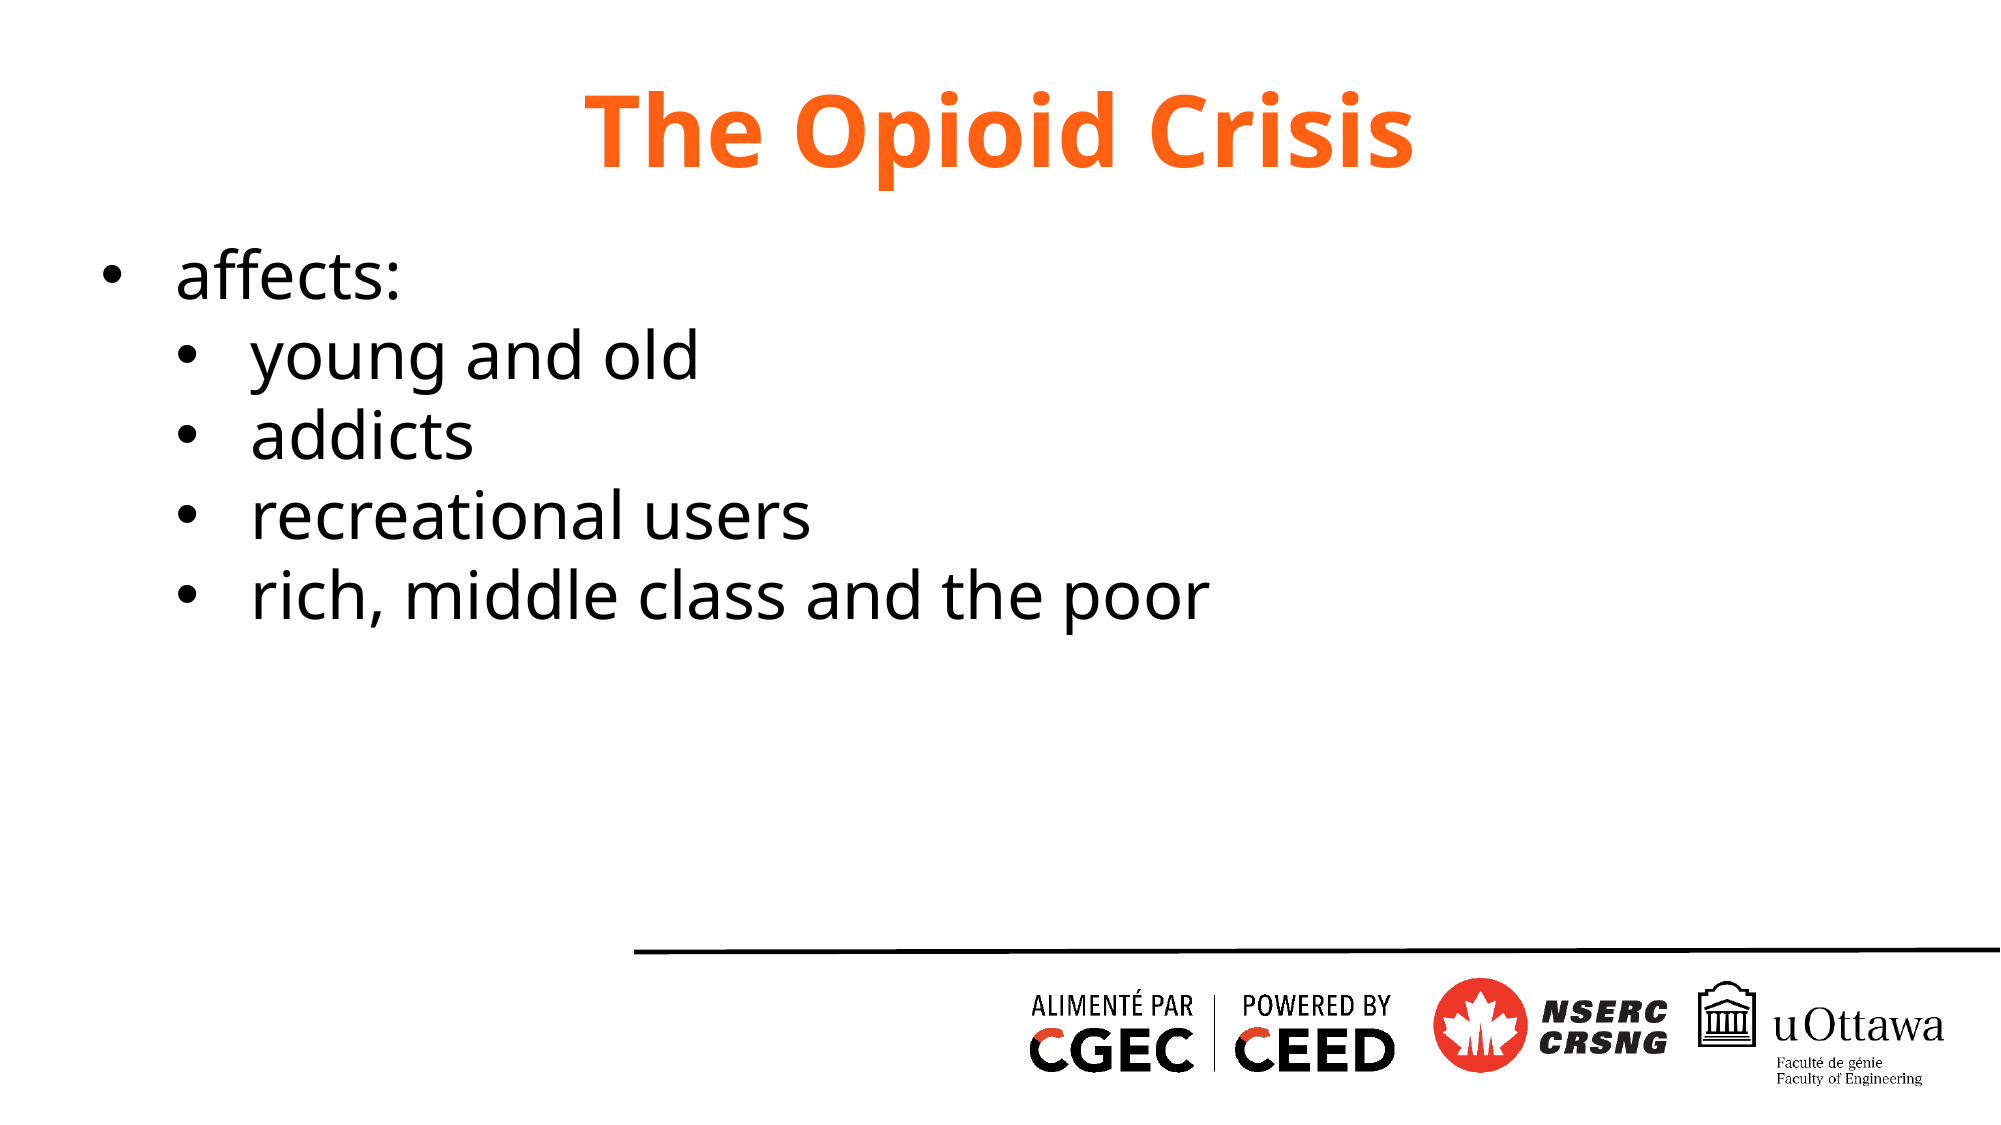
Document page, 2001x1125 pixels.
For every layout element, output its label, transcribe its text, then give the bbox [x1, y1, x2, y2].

picture [1698, 981, 1944, 1086]
text_box The Opioid Crisis [0, 60, 2000, 195]
text_box affects: young and old addicts recreational users rich, middle class and the poor [85, 225, 2000, 641]
picture [1011, 967, 1684, 1098]
